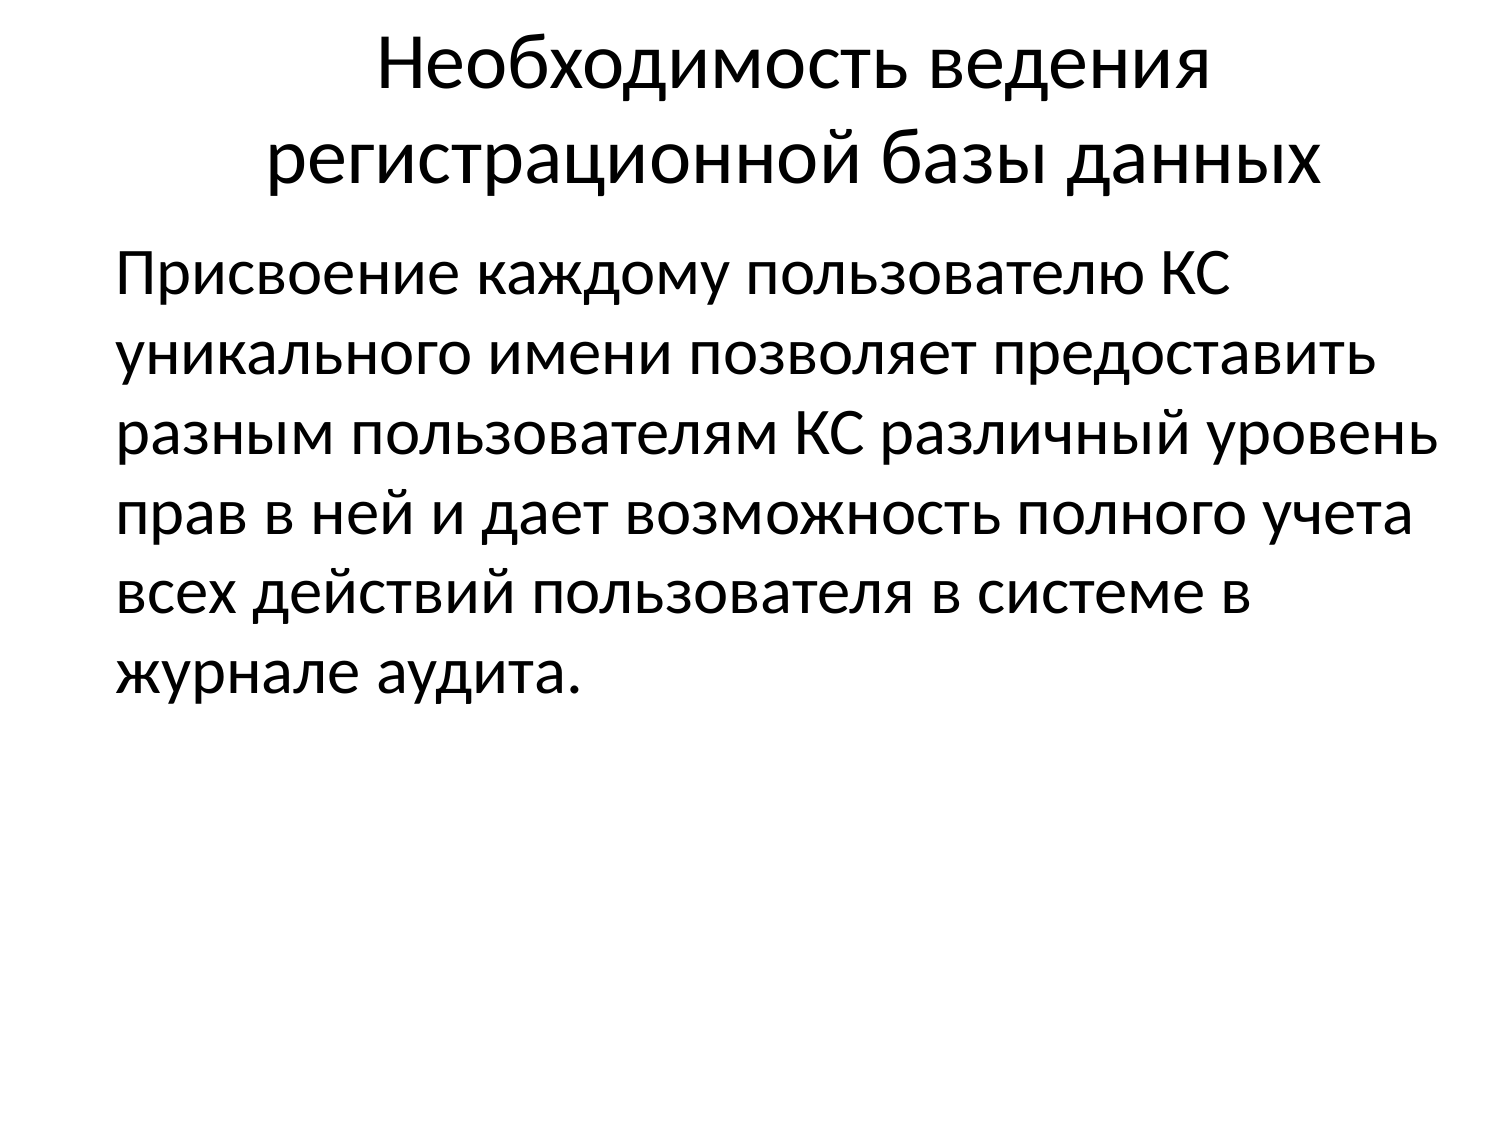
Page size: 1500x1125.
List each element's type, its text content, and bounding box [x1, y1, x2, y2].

list Присвоение каждому пользователю КС уникального имени позволяет предоставить разным пользователям КС различный уровень прав в ней и дает возможность полного учета всех действий пользователя в системе в журнале аудита. [100, 220, 1500, 1125]
title Необходимость ведения регистрационной базы данных [88, 0, 1500, 208]
